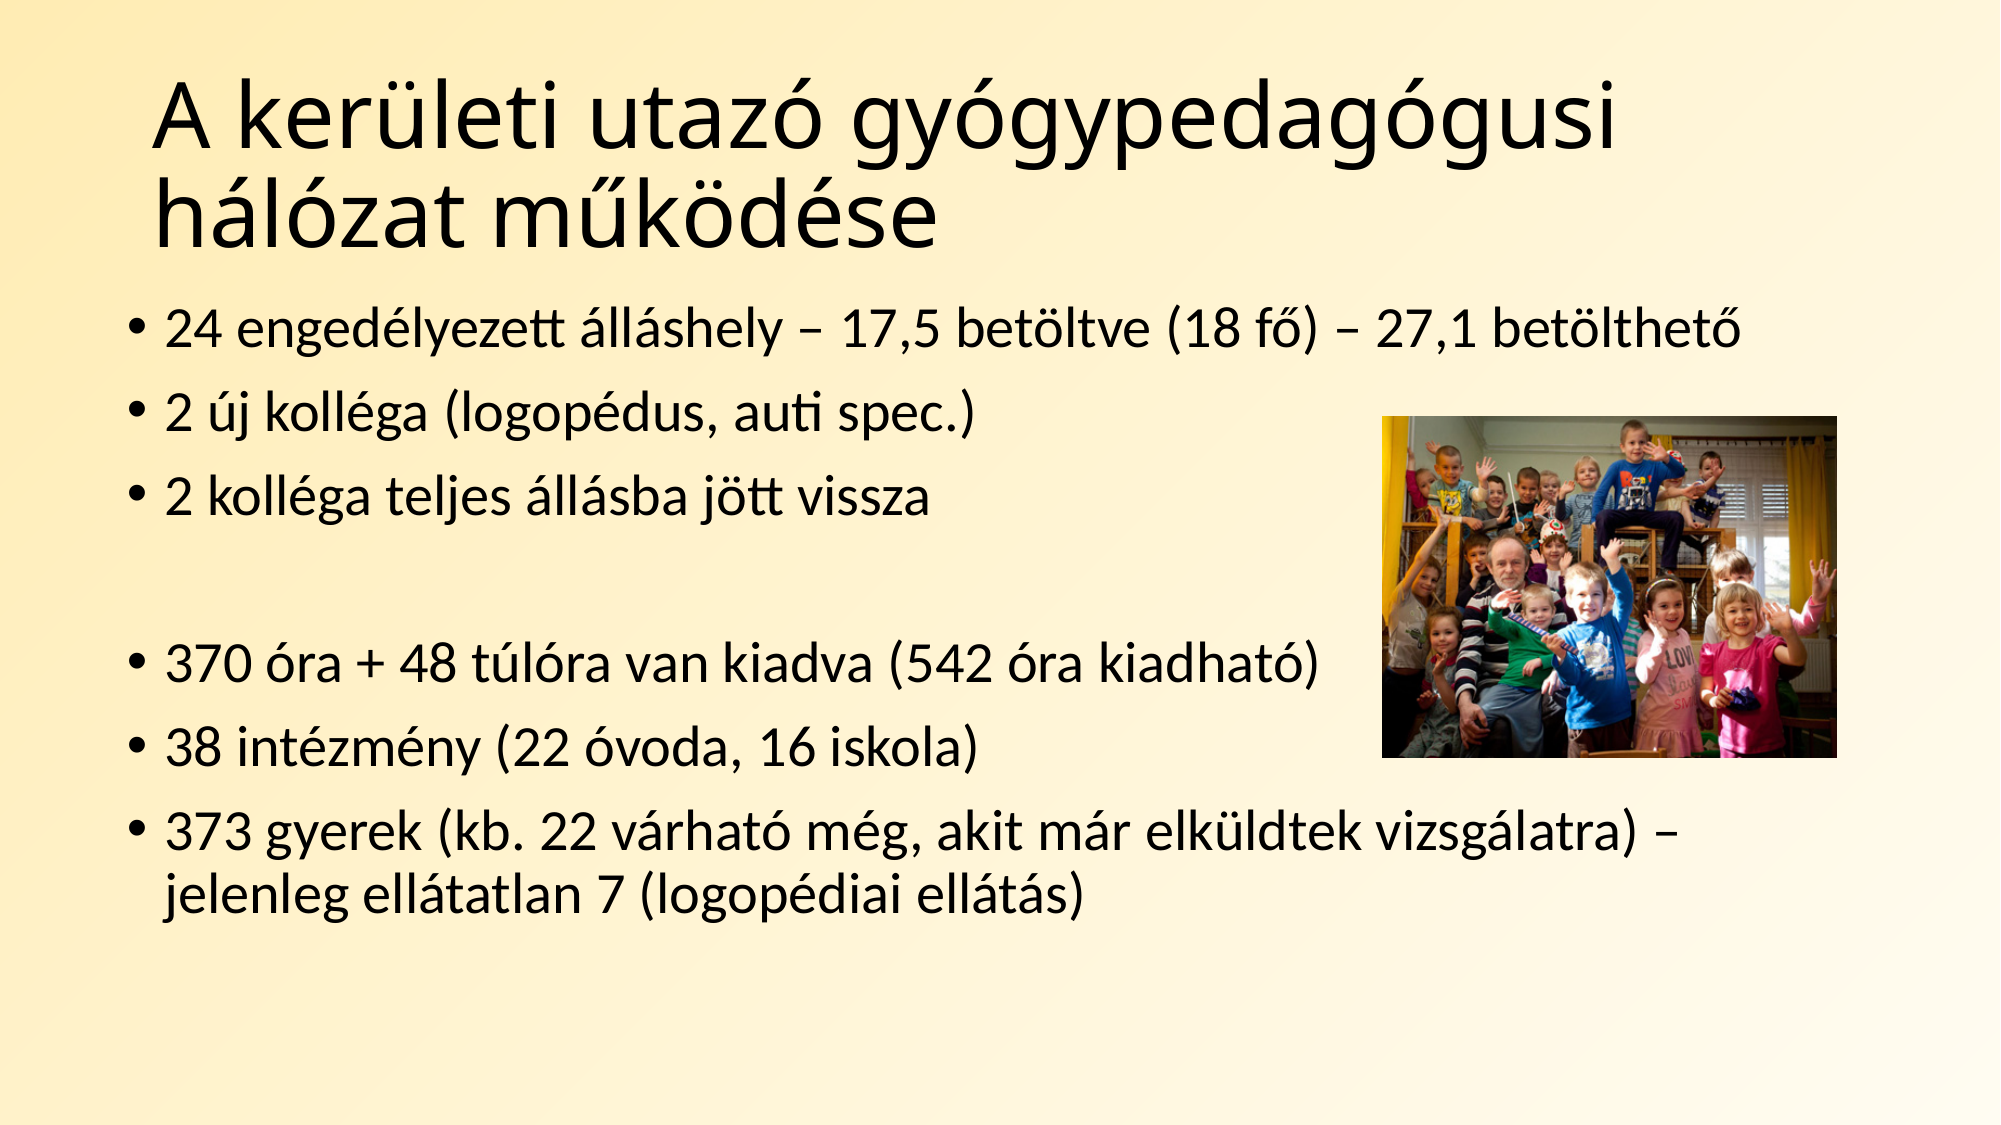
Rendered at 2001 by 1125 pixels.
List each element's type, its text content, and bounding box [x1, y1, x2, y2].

title A kerületi utazó gyógypedagógusi hálózat működése [137, 59, 1863, 278]
list 24 engedélyezett álláshely – 17,5 betöltve (18 fő) – 27,1 betölthető 2 új kolléga (logopédus, auti spec.) 2 kolléga teljes állásba jött vissza 370 óra + 48 túlóra van kiadva (542 óra kiadható) 38 intézmény (22 óvoda, 16 iskola) 373 gyerek (kb. 22 várható még, akit már elküldtek vizsgálatra) – jelenleg ellátatlan 7 (logopédiai ellátás) [111, 289, 1837, 1004]
picture [1382, 416, 1837, 758]
